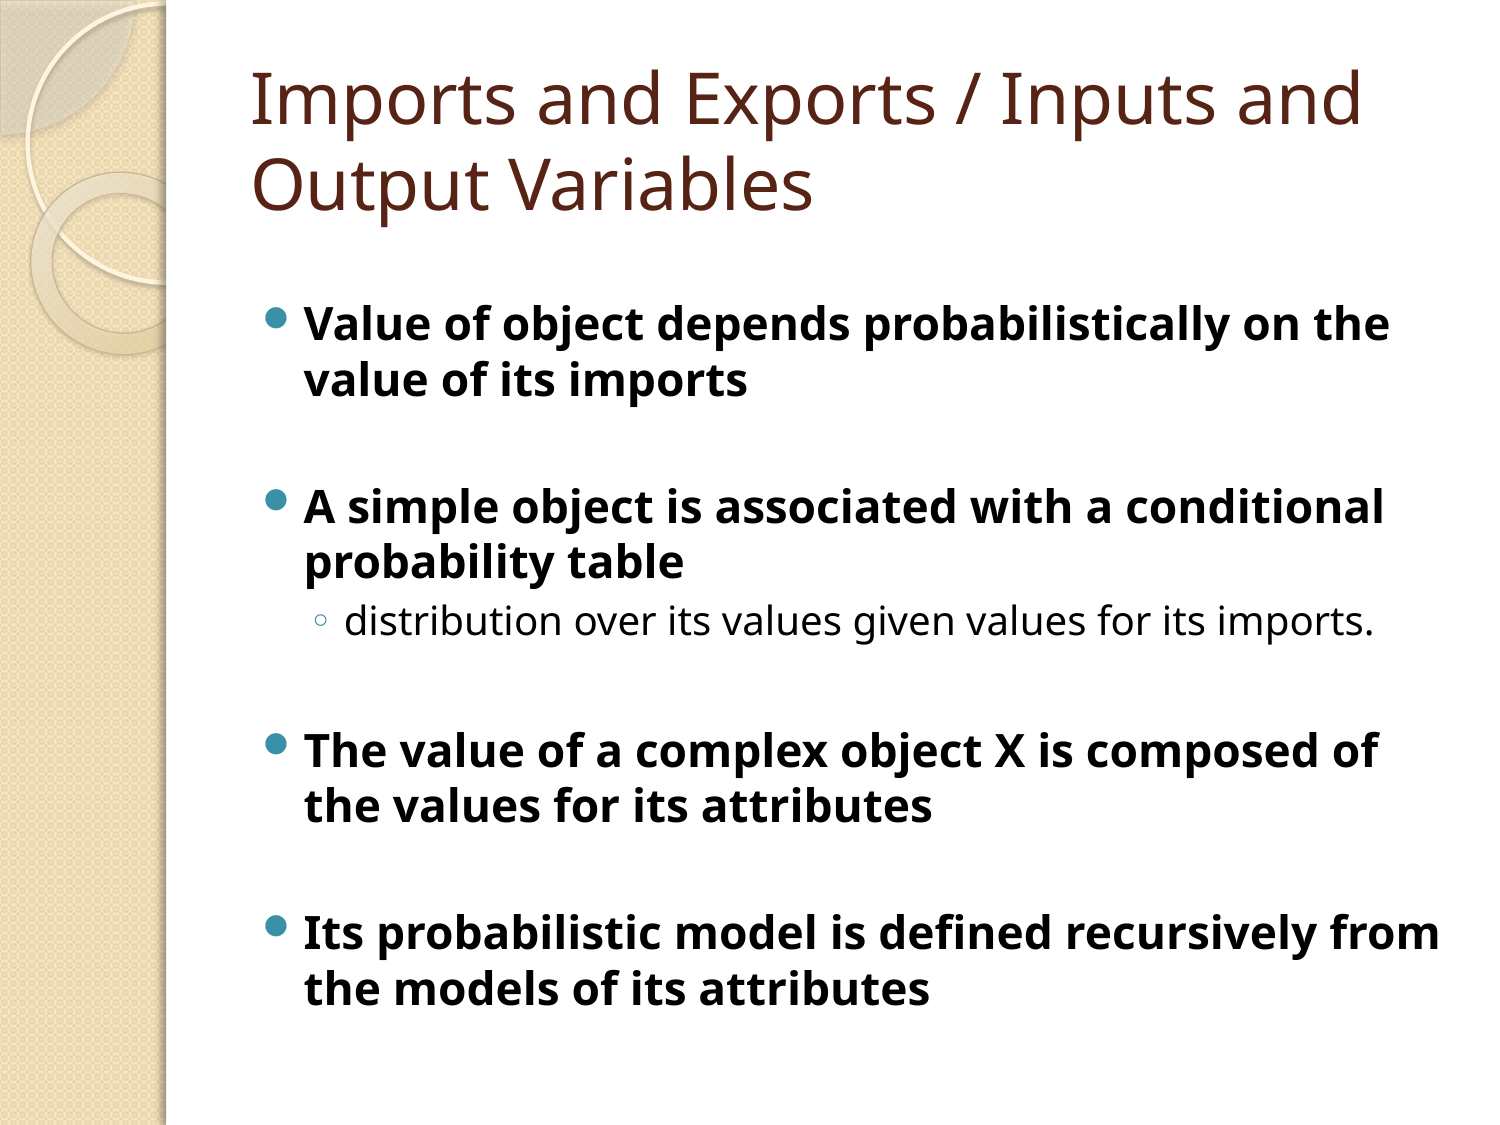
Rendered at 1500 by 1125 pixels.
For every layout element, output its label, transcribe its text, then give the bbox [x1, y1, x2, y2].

list Value of object depends probabilistically on the value of its imports A simple object is associated with a conditional probability table distribution over its values given values for its imports. The value of a complex object X is composed of the values for its attributes Its probabilistic model is defined recursively from the models of its attributes [235, 287, 1466, 1025]
title Imports and Exports / Inputs and Output Variables [235, 45, 1466, 233]
